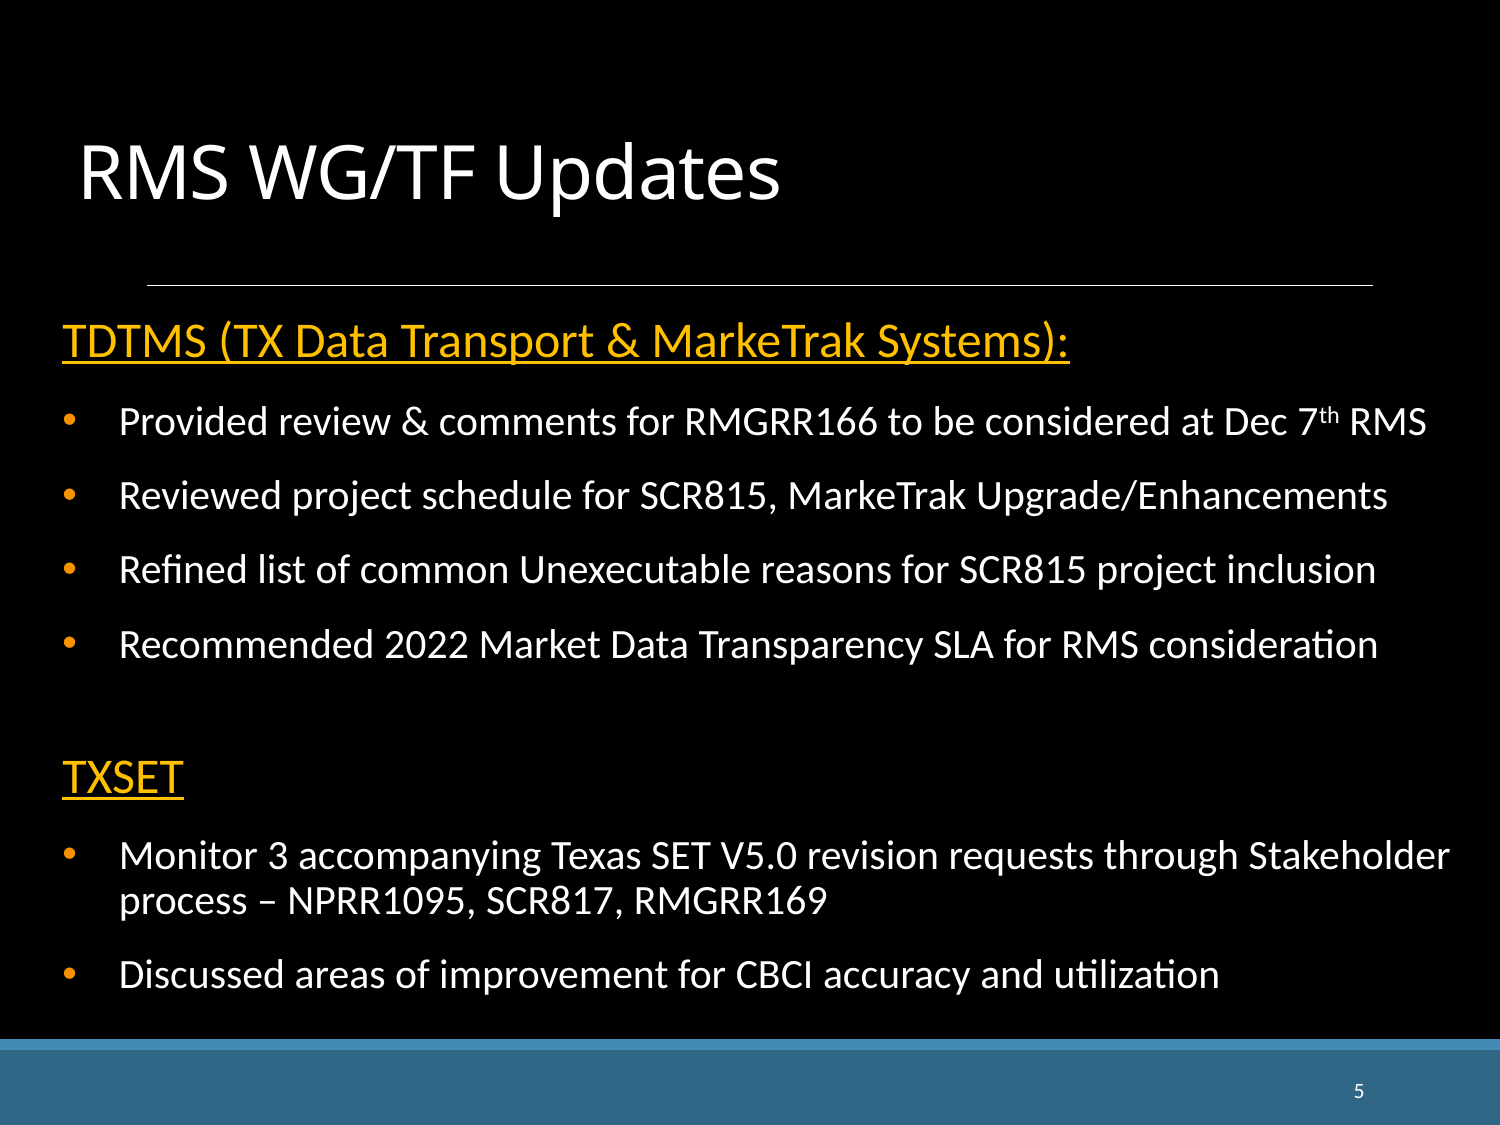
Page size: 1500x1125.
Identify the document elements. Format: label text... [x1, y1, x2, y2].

slide_number 5 [1218, 1059, 1380, 1120]
list TDTMS (TX Data Transport & MarkeTrak Systems): Provided review & comments for RMGRR166 to be considered at Dec 7th RMS Reviewed project schedule for SCR815, MarkeTrak Upgrade/Enhancements Refined list of common Unexecutable reasons for SCR815 project inclusion Recommended 2022 Market Data Transparency SLA for RMS consideration TXSET Monitor 3 accompanying Texas SET V5.0 revision requests through Stakeholder process – NPRR1095, SCR817, RMGRR169 Discussed areas of improvement for CBCI accuracy and utilization [62, 299, 1475, 1025]
text_box RMS WG/TF Updates [62, 99, 1300, 253]
